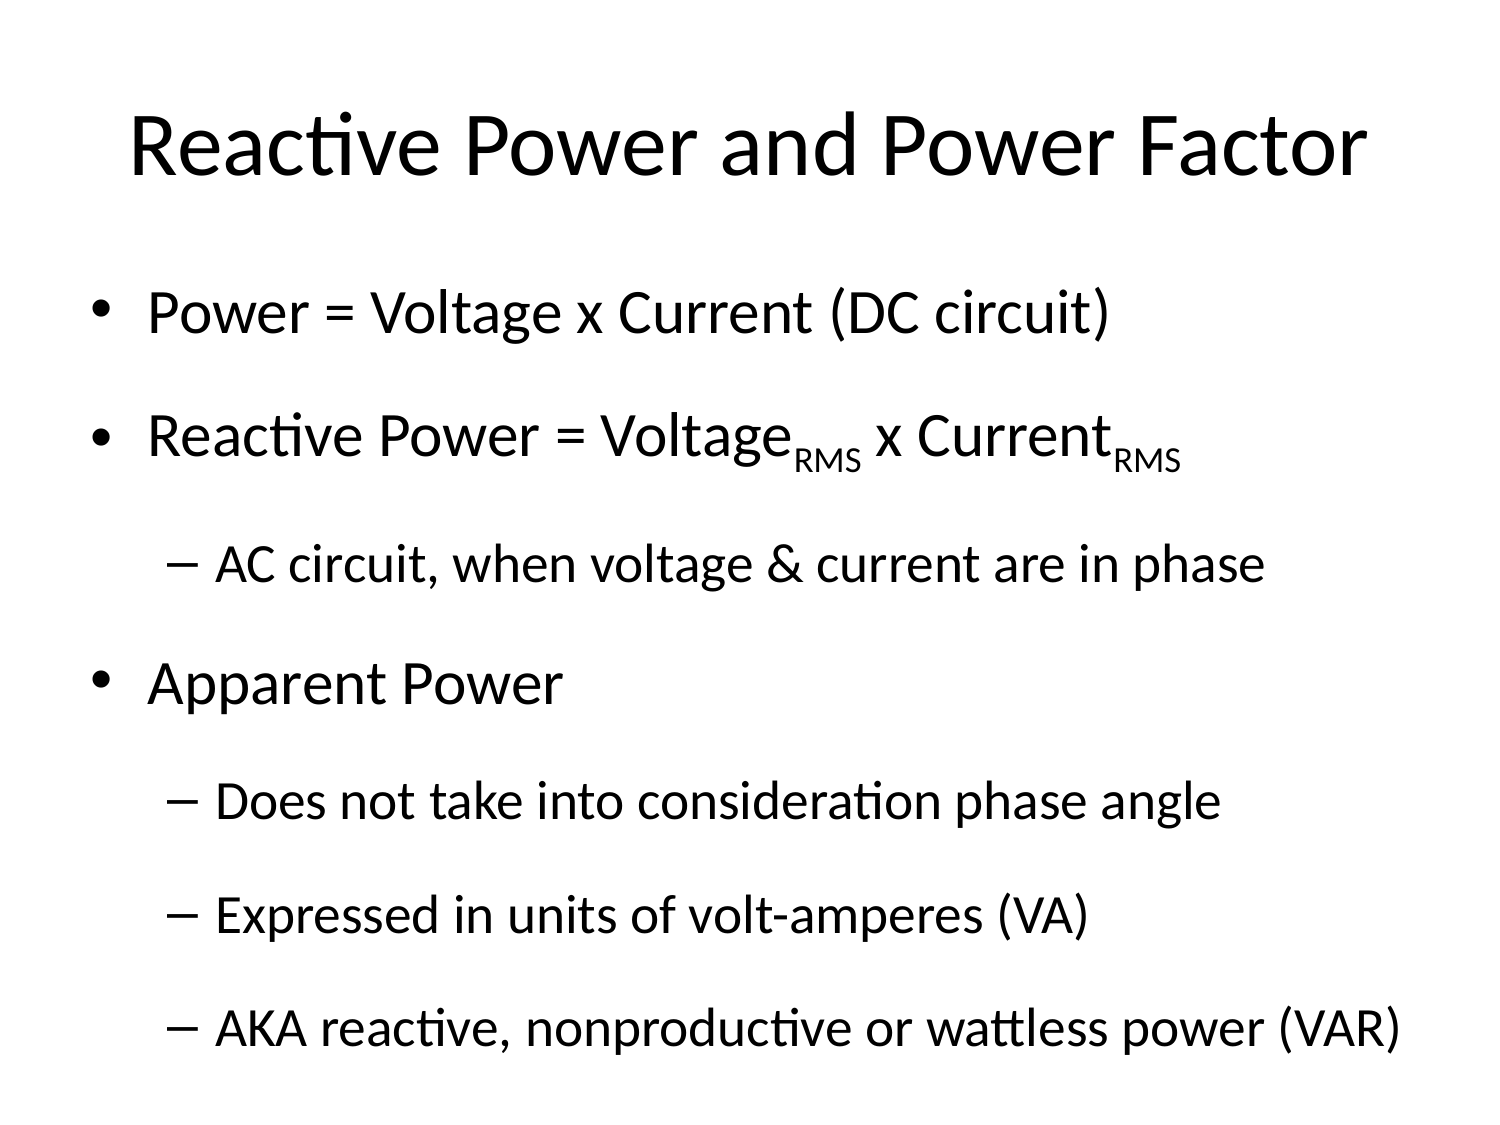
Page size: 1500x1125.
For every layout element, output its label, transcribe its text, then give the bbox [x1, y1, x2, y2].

title Reactive Power and Power Factor [75, 45, 1425, 233]
list Power = Voltage x Current (DC circuit) Reactive Power = VoltageRMS x CurrentRMS AC circuit, when voltage & current are in phase Apparent Power Does not take into consideration phase angle Expressed in units of volt-amperes (VA) AKA reactive, nonproductive or wattless power (VAR) [75, 262, 1425, 1100]
